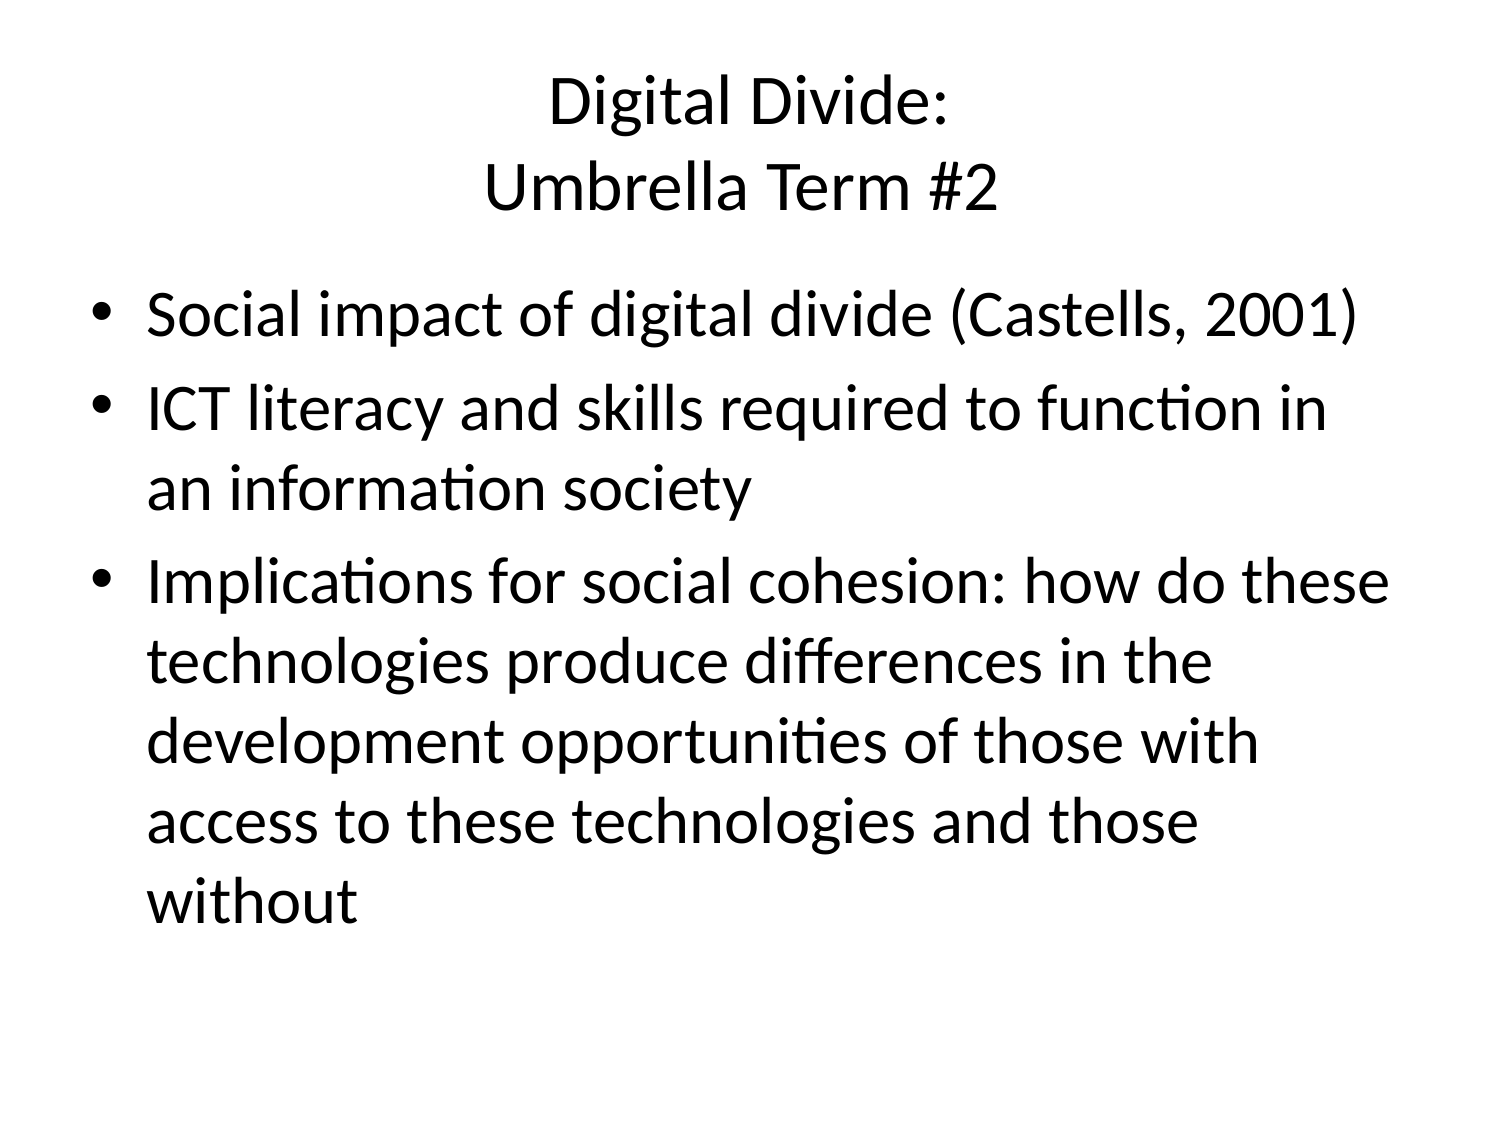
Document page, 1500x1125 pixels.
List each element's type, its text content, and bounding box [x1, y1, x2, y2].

list Social impact of digital divide (Castells, 2001) ICT literacy and skills required to function in an information society Implications for social cohesion: how do these technologies produce differences in the development opportunities of those with access to these technologies and those without [75, 262, 1425, 1005]
title Digital Divide: Umbrella Term #2 [75, 45, 1425, 233]
